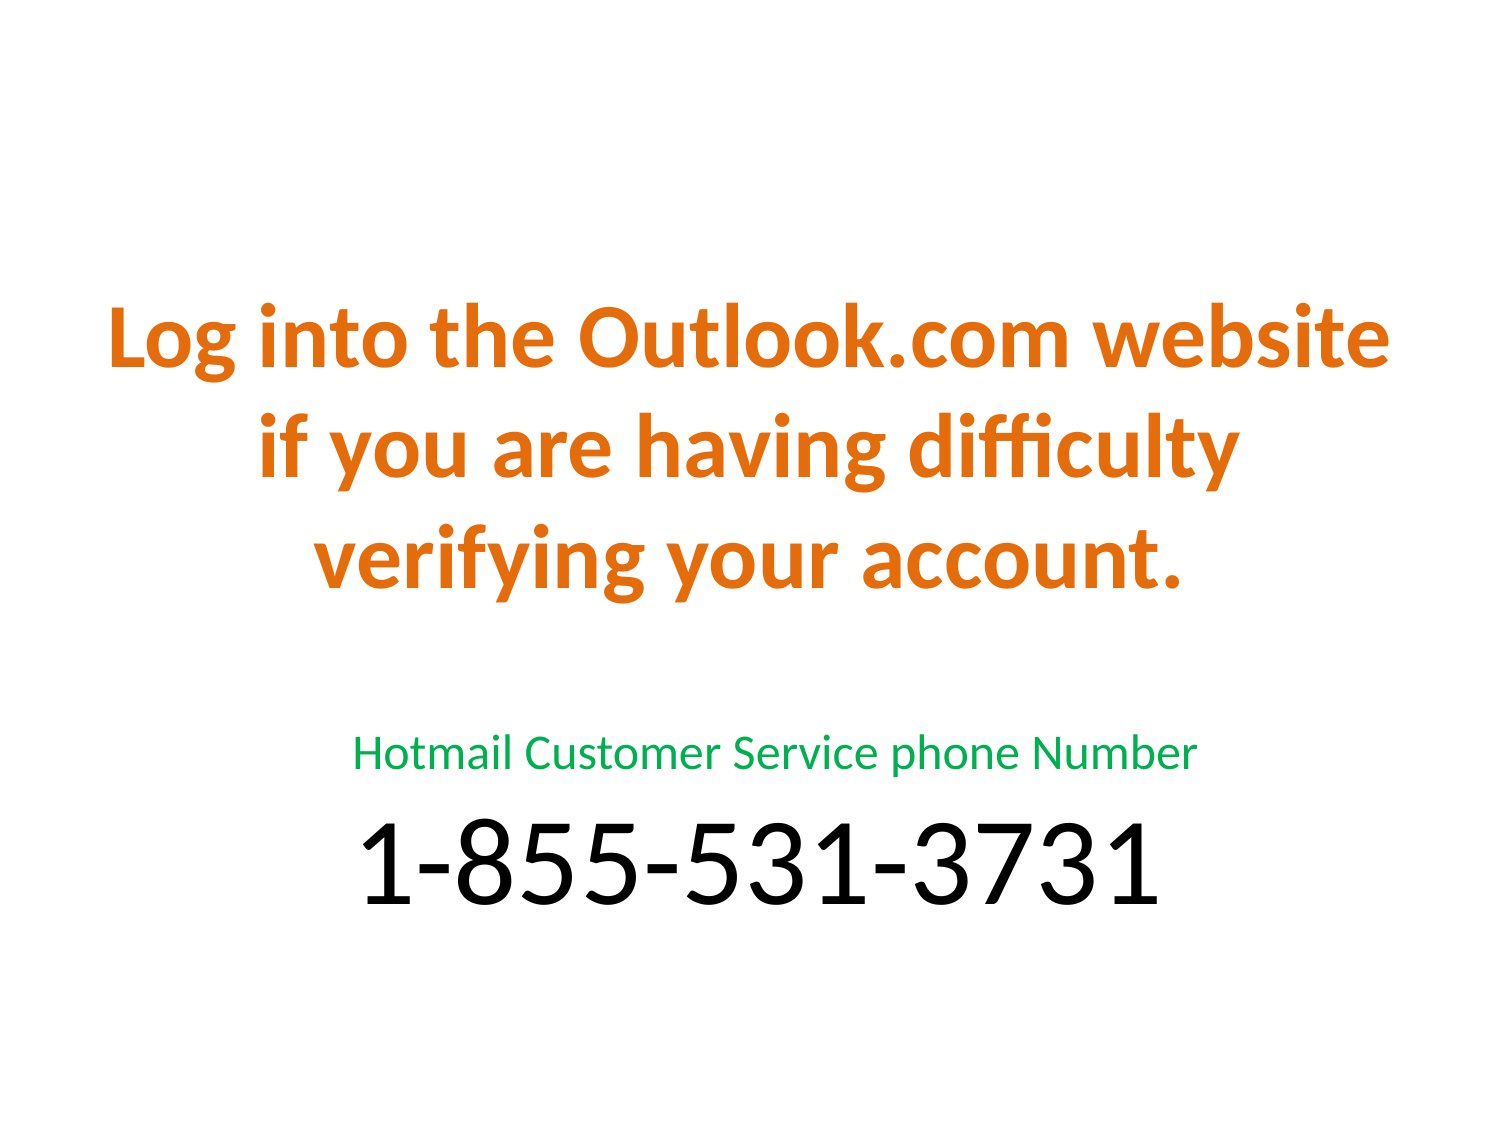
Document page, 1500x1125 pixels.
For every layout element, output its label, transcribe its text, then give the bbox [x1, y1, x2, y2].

text_box Hotmail Customer Service phone Number 1-855-531-3731 [187, 712, 1313, 938]
title Log into the Outlook.com website if you are having difficulty verifying your account. [75, 45, 1425, 838]
